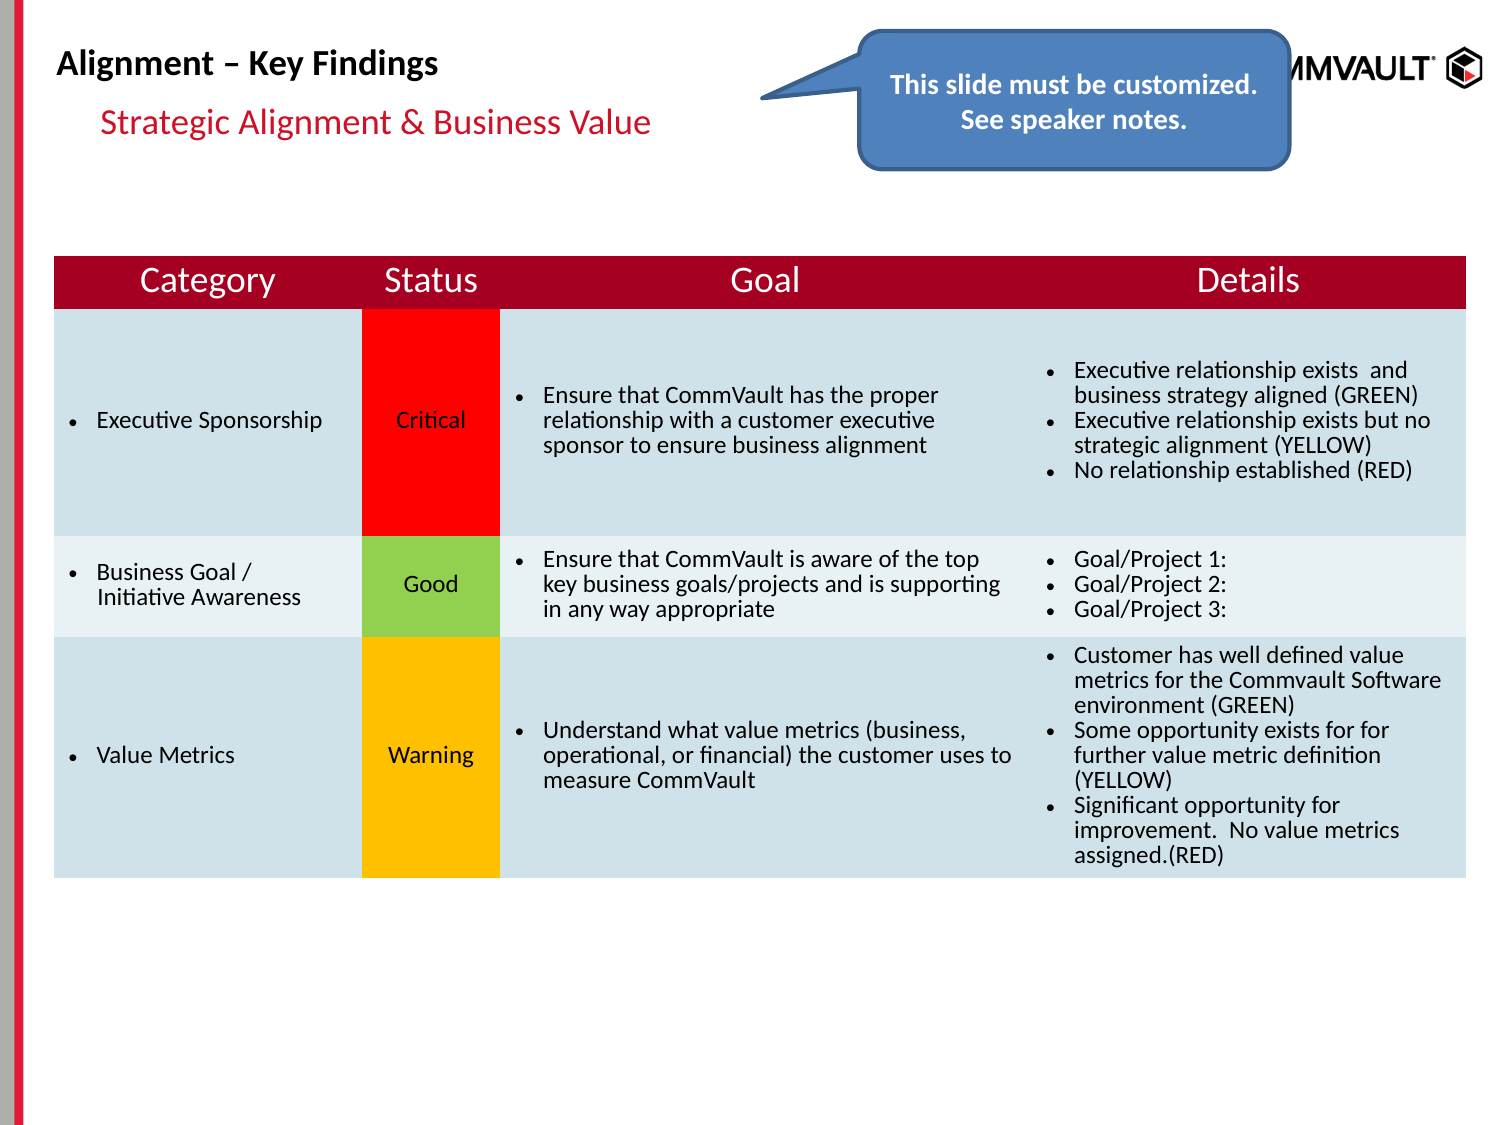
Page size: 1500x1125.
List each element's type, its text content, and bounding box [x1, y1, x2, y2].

table_header Details [1031, 256, 1466, 309]
table_header Status [362, 256, 500, 309]
table_cell Ensure that CommVault has the proper relationship with a customer executive sponsor to ensure business alignment [500, 309, 1031, 536]
list Strategic Alignment & Business Value [85, 90, 857, 150]
table_cell Business Goal / Initiative Awareness [54, 536, 362, 637]
table_cell Customer has well defined value metrics for the Commvault Software environment (GREEN) Some opportunity exists for for further value metric definition (YELLOW) Significant opportunity for improvement. No value metrics assigned.(RED) [1031, 637, 1466, 878]
table_header Category [54, 256, 362, 309]
table_cell Executive Sponsorship [54, 309, 362, 536]
table_cell Ensure that CommVault is aware of the top key business goals/projects and is supporting in any way appropriate [500, 536, 1031, 637]
table_cell Executive relationship exists and business strategy aligned (GREEN) Executive relationship exists but no strategic alignment (YELLOW) No relationship established (RED) [1031, 309, 1466, 536]
table_header Goal [500, 256, 1031, 309]
picture [1291, 46, 1483, 89]
table_cell Understand what value metrics (business, operational, or financial) the customer uses to measure CommVault [500, 637, 1031, 878]
table_cell Goal/Project 1: Goal/Project 2: Goal/Project 3: [1031, 536, 1466, 637]
table_cell Warning [362, 637, 500, 878]
table_cell Critical [362, 309, 500, 536]
text_box This slide must be customized. See speaker notes. [759, 28, 1292, 172]
table_cell Good [362, 536, 500, 637]
title Alignment – Key Findings [41, 30, 1232, 90]
table_cell Value Metrics [54, 637, 362, 878]
